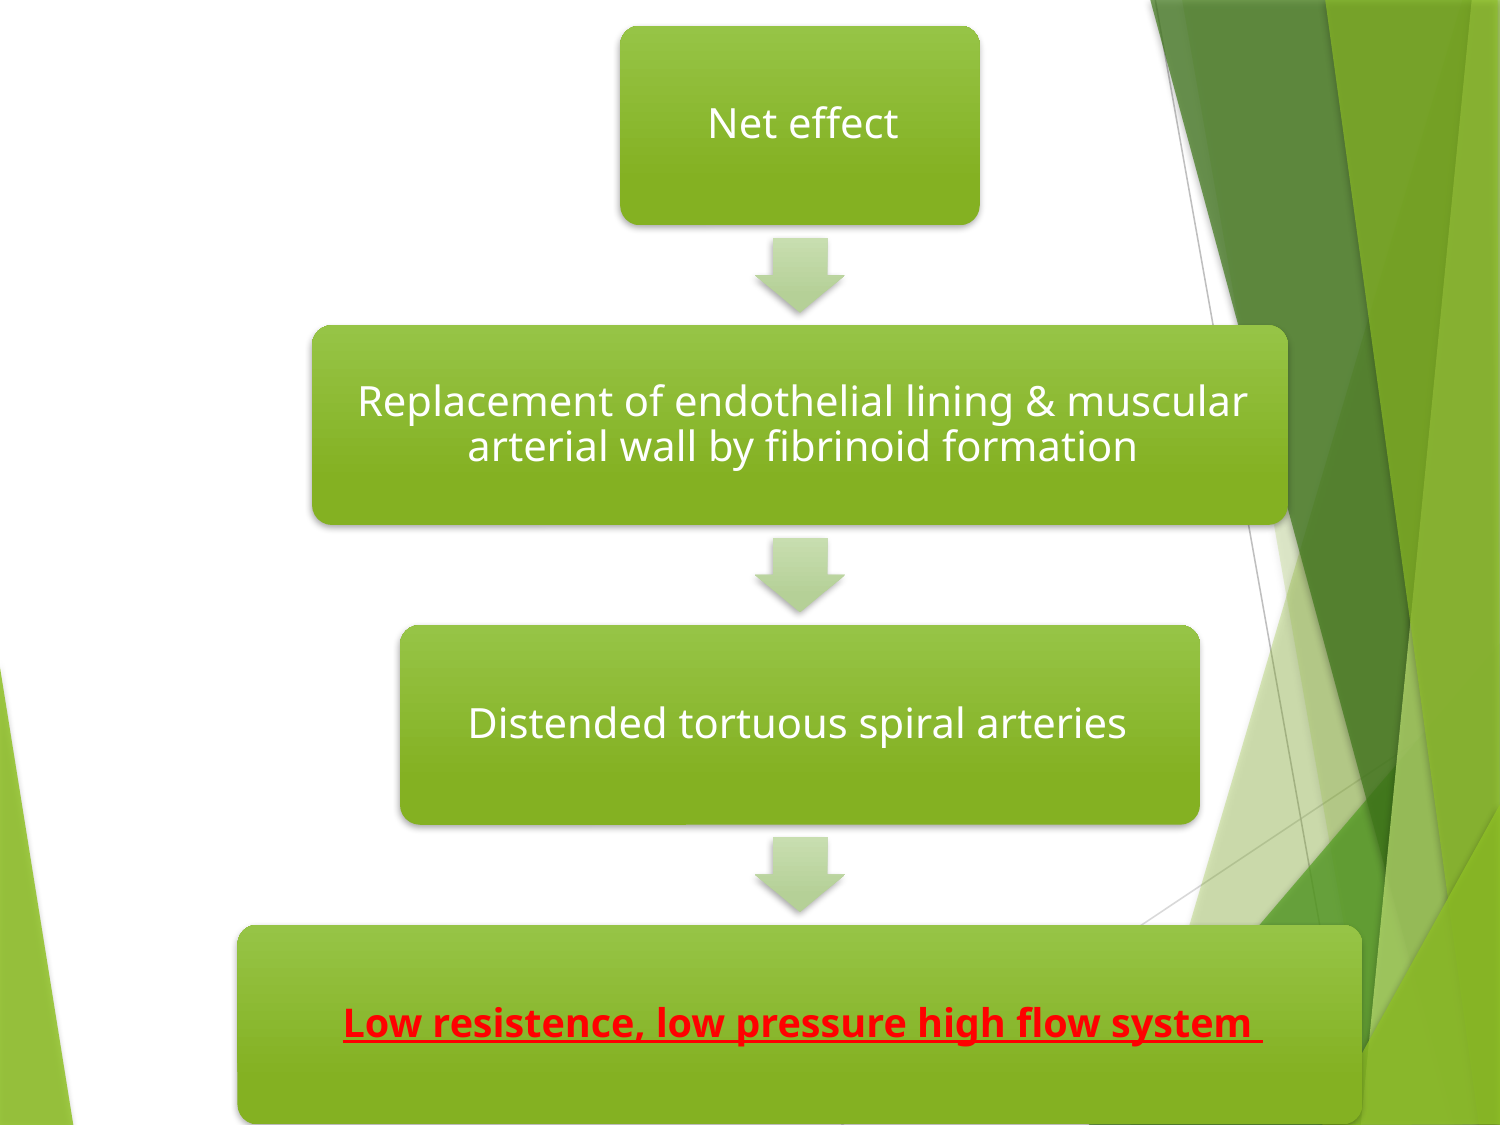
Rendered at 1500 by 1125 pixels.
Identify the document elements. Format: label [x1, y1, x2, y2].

text_box [99, 24, 1500, 1125]
